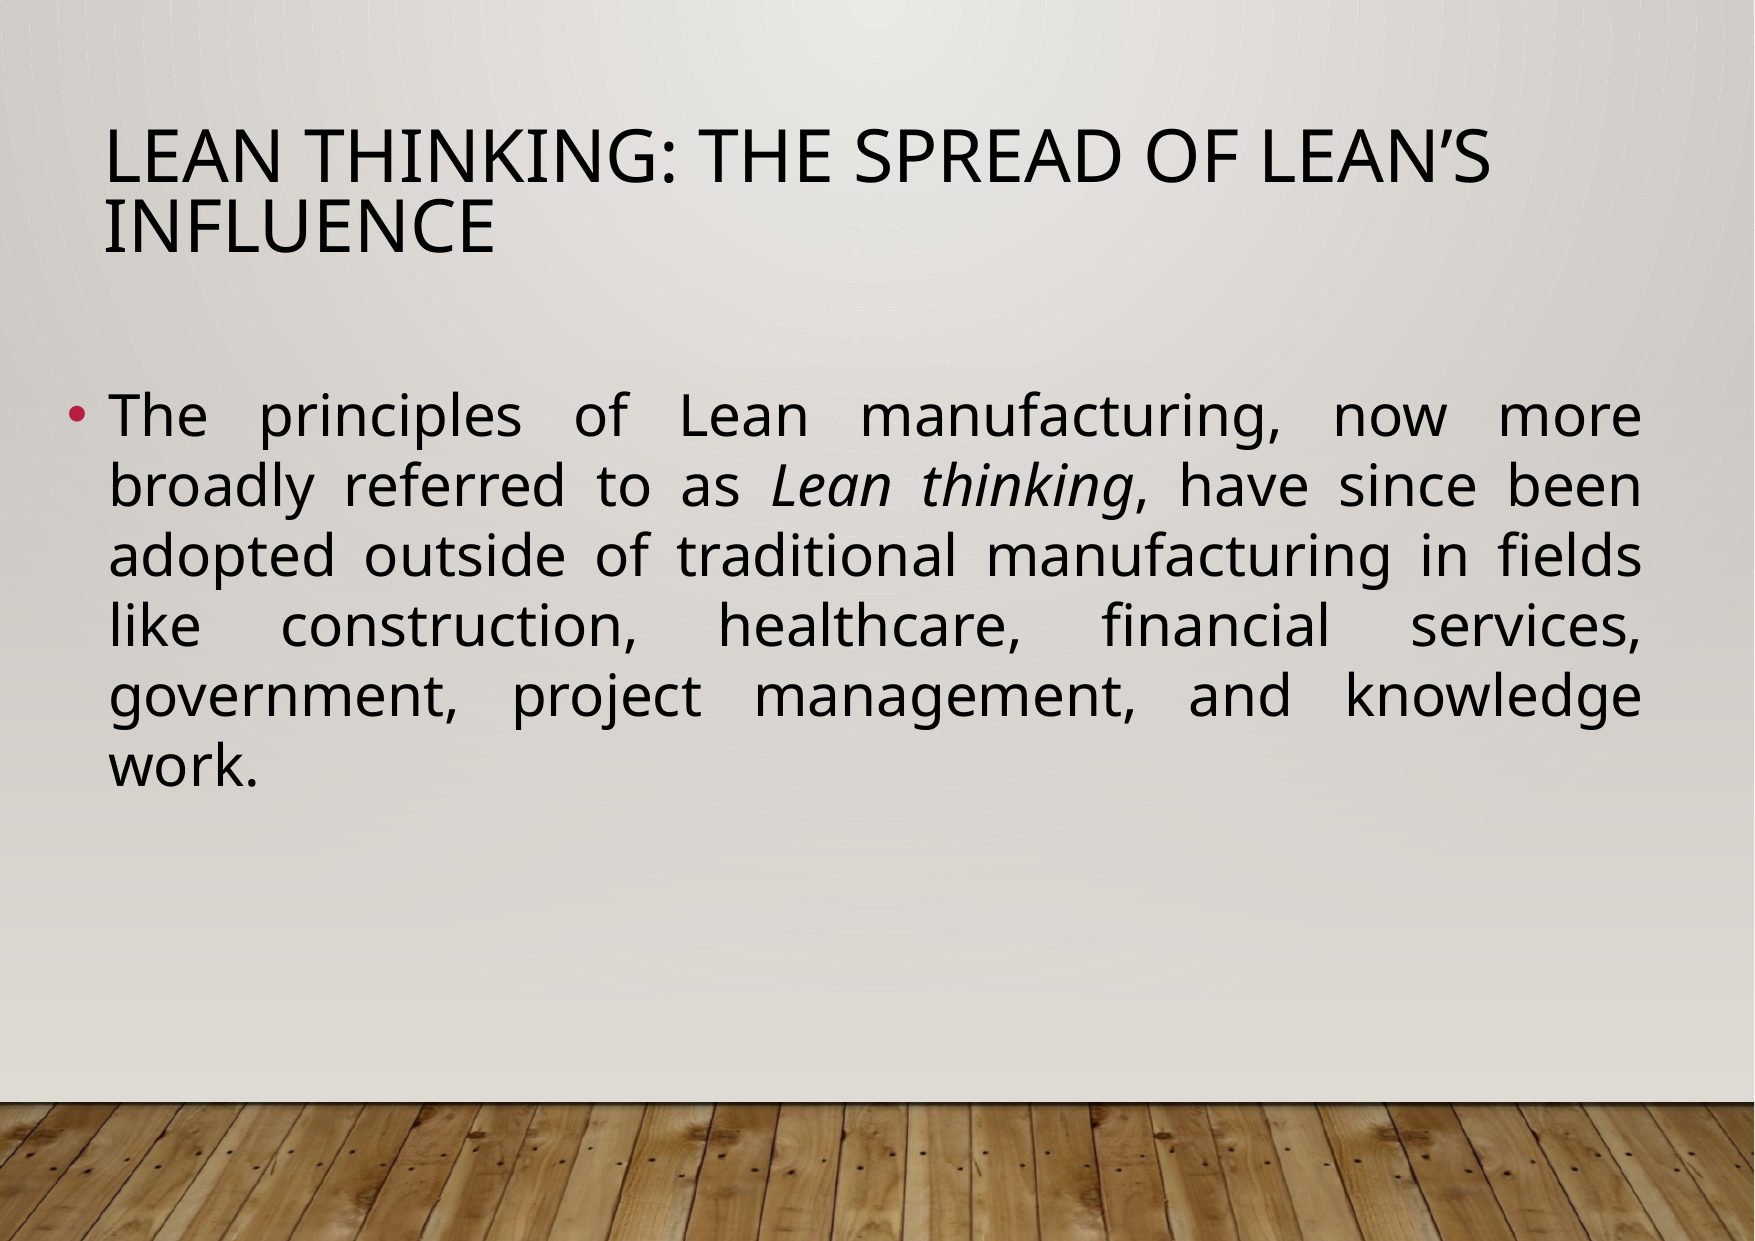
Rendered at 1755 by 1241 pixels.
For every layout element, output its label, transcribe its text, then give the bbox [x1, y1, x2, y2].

list The principles of Lean manufacturing, now more broadly referred to as Lean thinking, have since been adopted outside of traditional manufacturing in fields like construction, healthcare, financial services, government, project management, and knowledge work. [66, 378, 1644, 1101]
picture [0, 1102, 1755, 1241]
title Lean Thinking: The Spread of Lean’s Influence [88, 118, 1666, 163]
